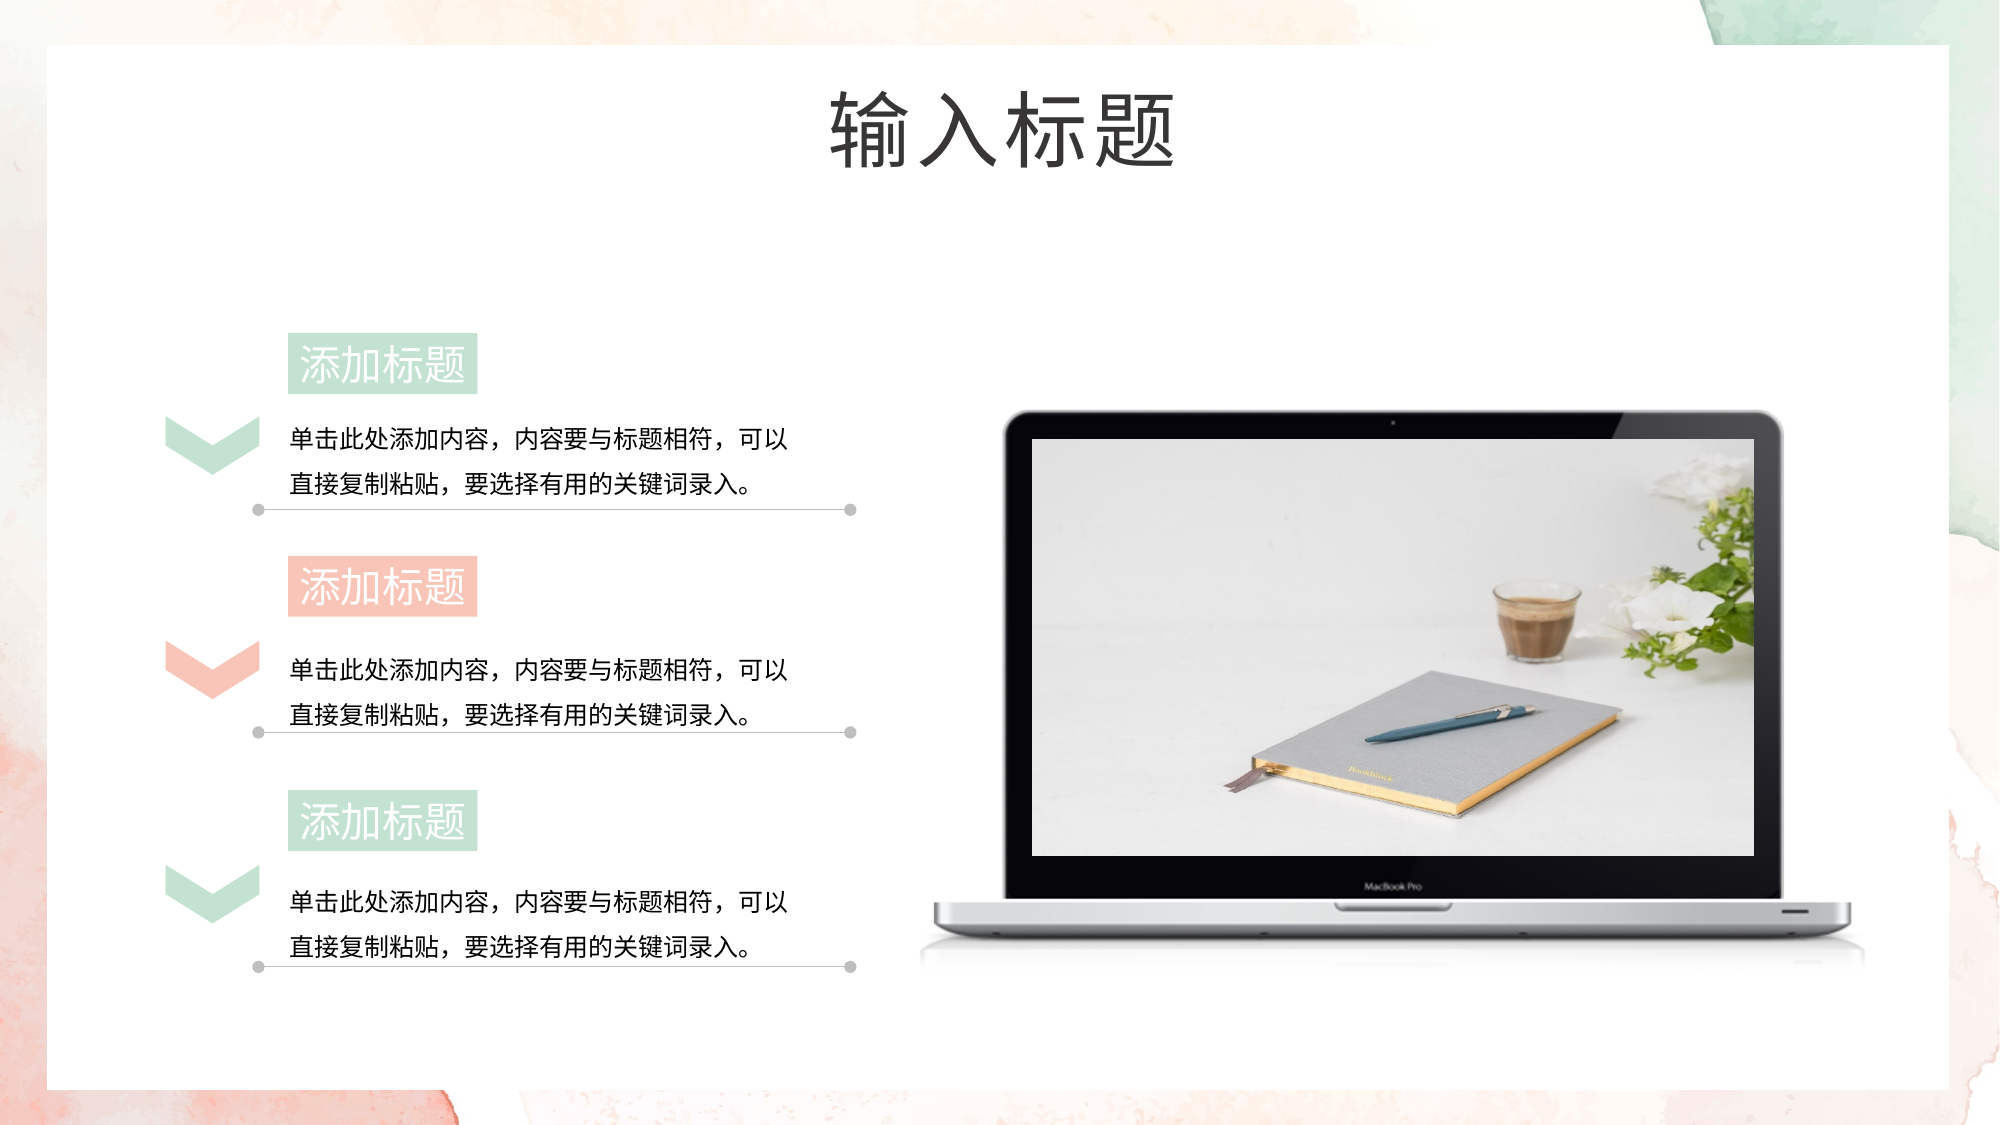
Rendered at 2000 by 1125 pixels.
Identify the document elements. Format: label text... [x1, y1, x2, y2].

picture [0, 0, 2000, 1125]
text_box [165, 790, 851, 967]
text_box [165, 555, 851, 734]
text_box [165, 333, 851, 510]
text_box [894, 376, 1892, 976]
text_box 输入标题 [757, 71, 1247, 186]
